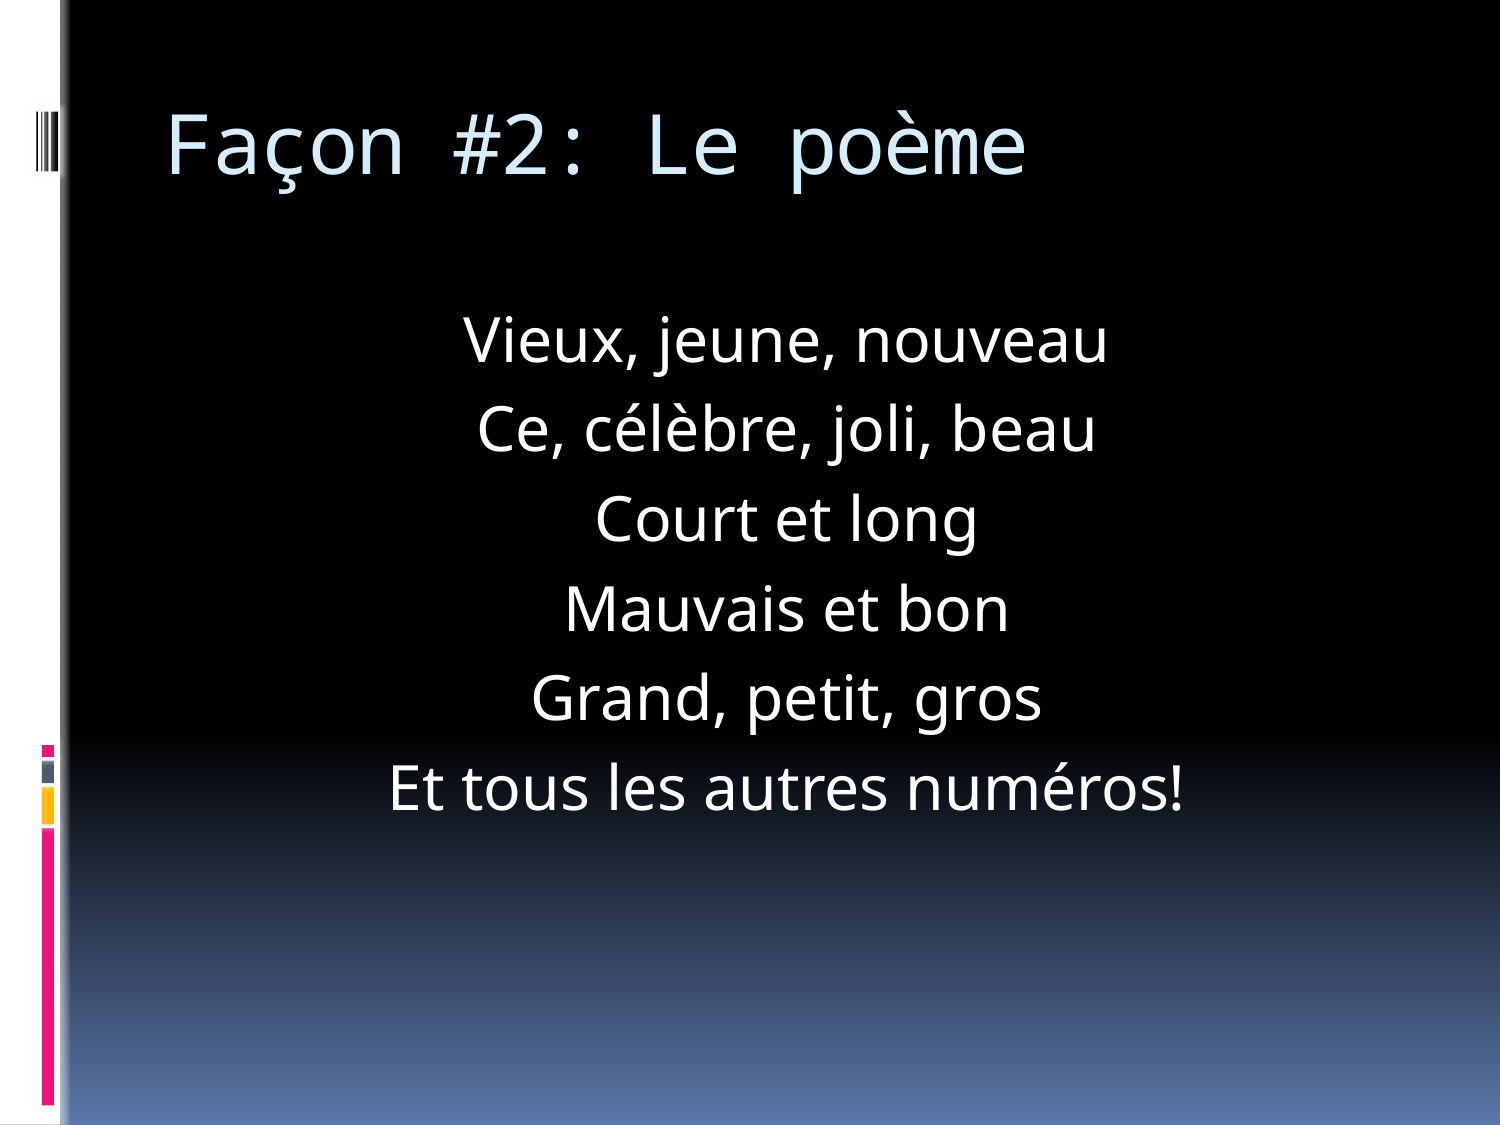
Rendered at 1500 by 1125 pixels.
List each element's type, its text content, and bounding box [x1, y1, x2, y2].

list Vieux, jeune, nouveau Ce, célèbre, joli, beau Court et long Mauvais et bon Grand, petit, gros Et tous les autres numéros! [150, 292, 1425, 1043]
title Façon #2: Le poème [150, 83, 1425, 234]
